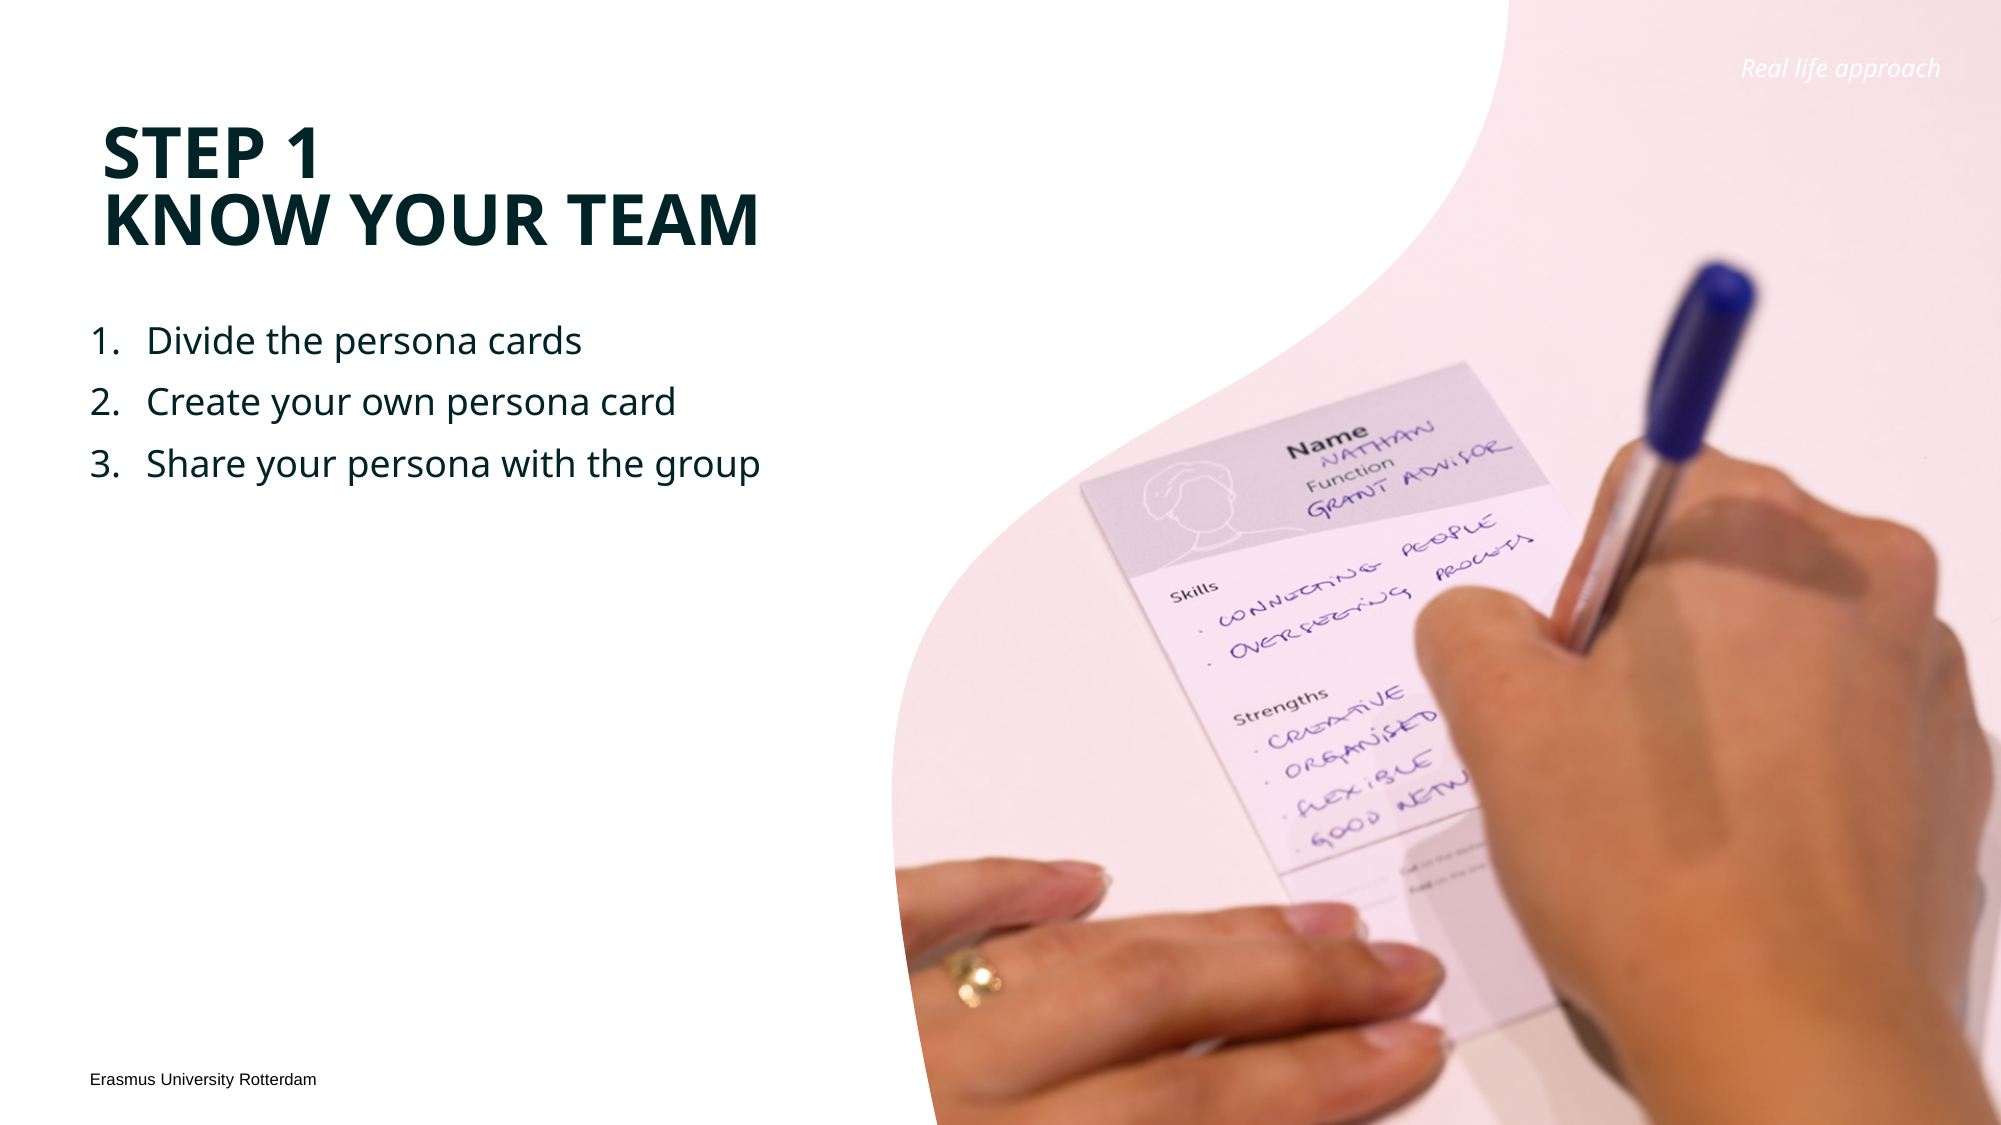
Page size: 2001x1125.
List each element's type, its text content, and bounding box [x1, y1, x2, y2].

text_box Divide the persona cards Create your own persona card Share your persona with the group [89, 322, 891, 1035]
footer Erasmus University Rotterdam [89, 1068, 891, 1090]
picture [891, 0, 2001, 1125]
text_box STEP 1 KNOW YOUR TEAM [87, 118, 891, 235]
